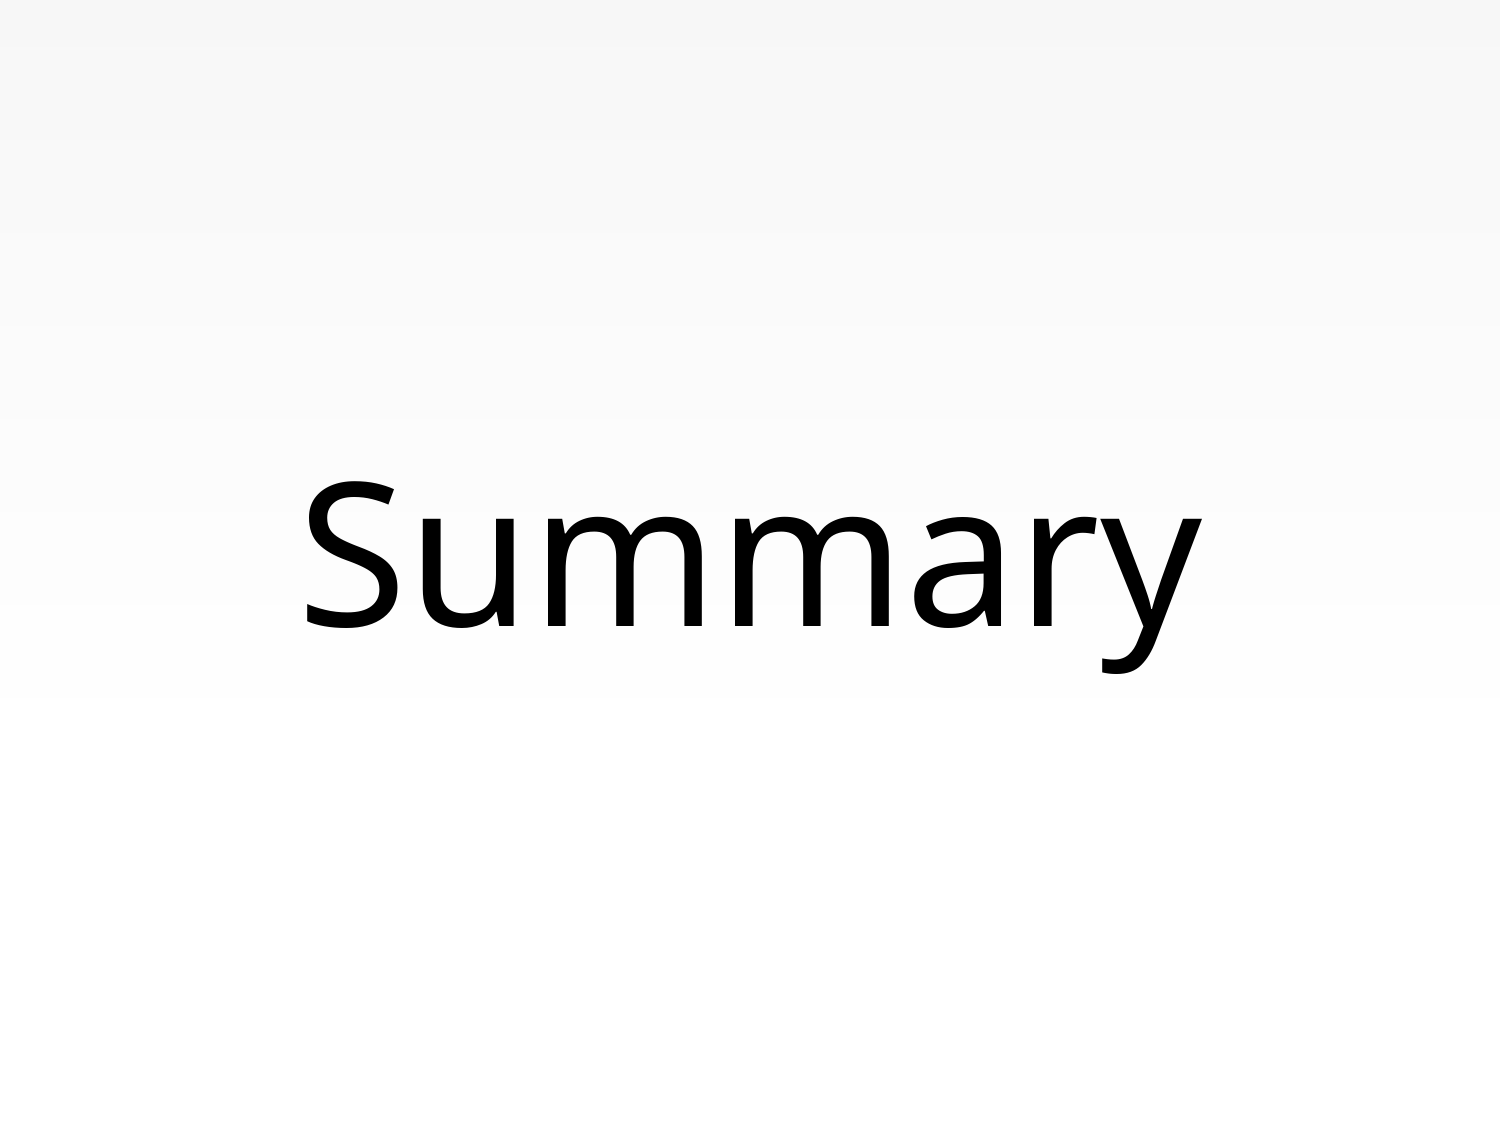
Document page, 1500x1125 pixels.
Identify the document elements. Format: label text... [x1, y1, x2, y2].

text_box Summary [74, 45, 1425, 1047]
